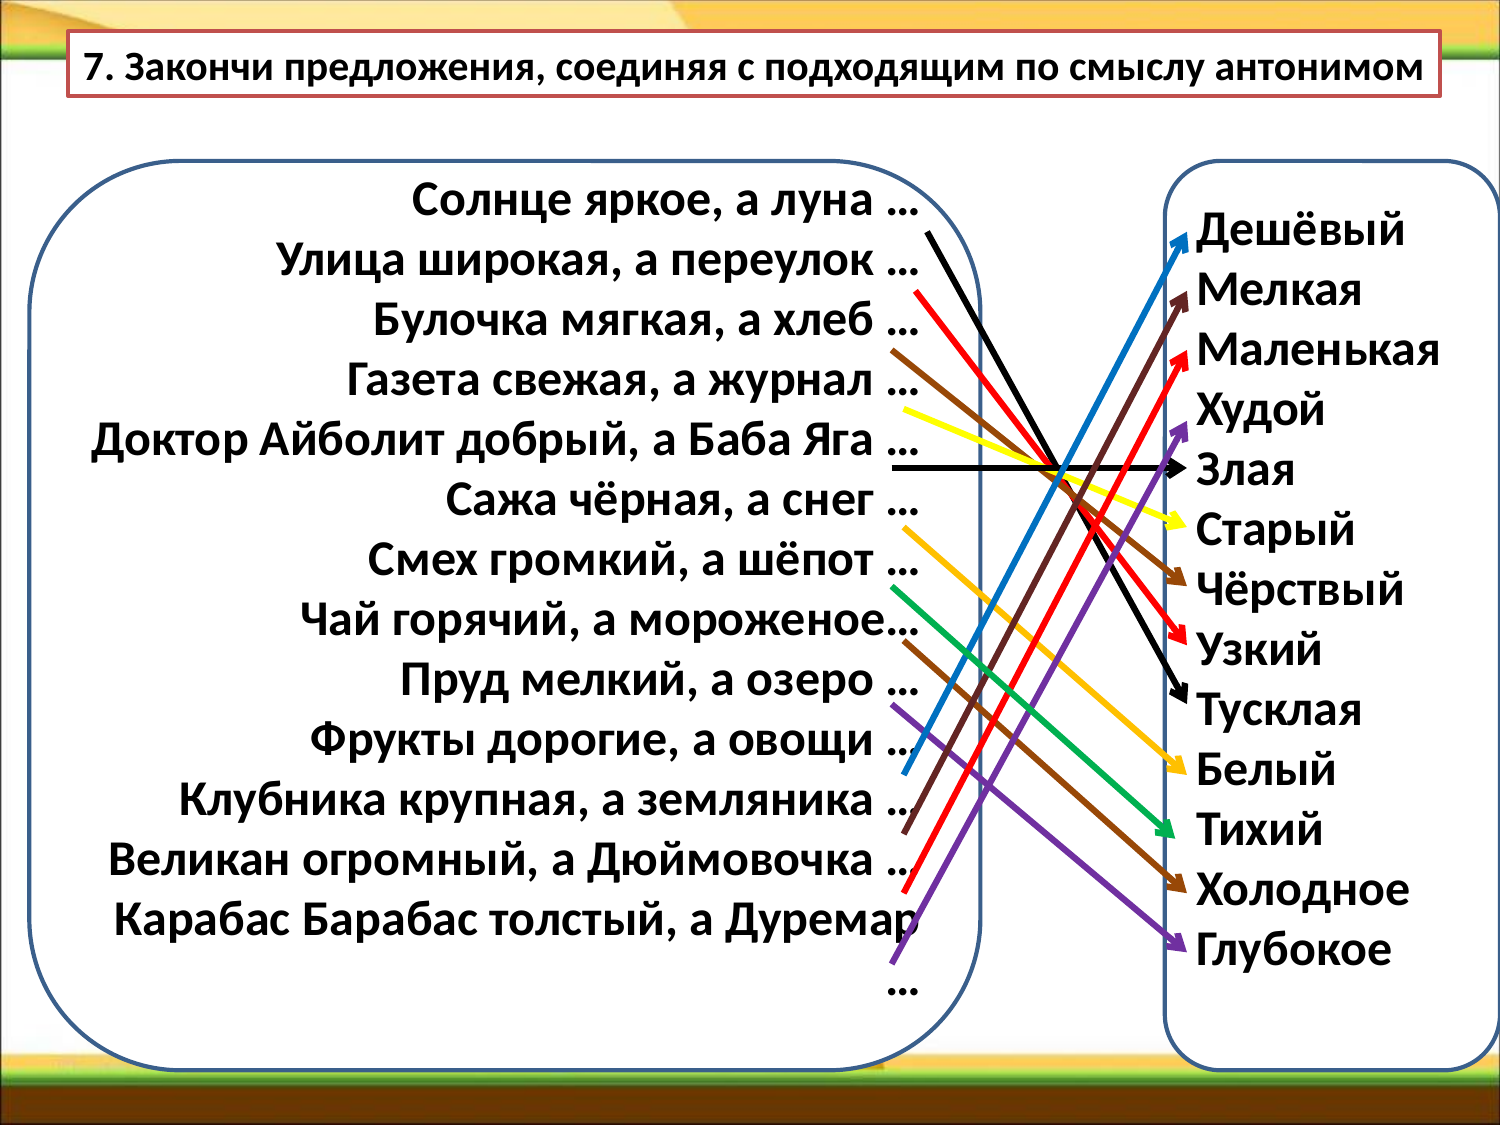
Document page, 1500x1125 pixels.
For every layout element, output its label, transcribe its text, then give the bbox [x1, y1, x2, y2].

text_box Солнце яркое, а луна … Улица широкая, а переулок … Булочка мягкая, а хлеб … Газета свежая, а журнал … Доктор Айболит добрый, а Баба Яга … Сажа чёрная, а снег … Смех громкий, а шёпот … Чай горячий, а мороженое… Пруд мелкий, а озеро … Фрукты дорогие, а овощи … Клубника крупная, а земляника … Великан огромный, а Дюймовочка … Карабас Барабас толстый, а Дуремар … [27, 158, 973, 1073]
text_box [903, 349, 1188, 420]
picture [0, 0, 1500, 1125]
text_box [903, 290, 1188, 349]
text_box Дешёвый Мелкая Маленькая Худой Злая Старый Чёрствый Узкий Тусклая Белый Тихий Холодное Глубокое [1162, 158, 1500, 1073]
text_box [903, 231, 1188, 290]
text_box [891, 349, 897, 420]
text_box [891, 585, 1176, 839]
text_box 7. Закончи предложения, соединяя с подходящим по смыслу антонимом [66, 29, 1442, 98]
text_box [891, 420, 1188, 965]
